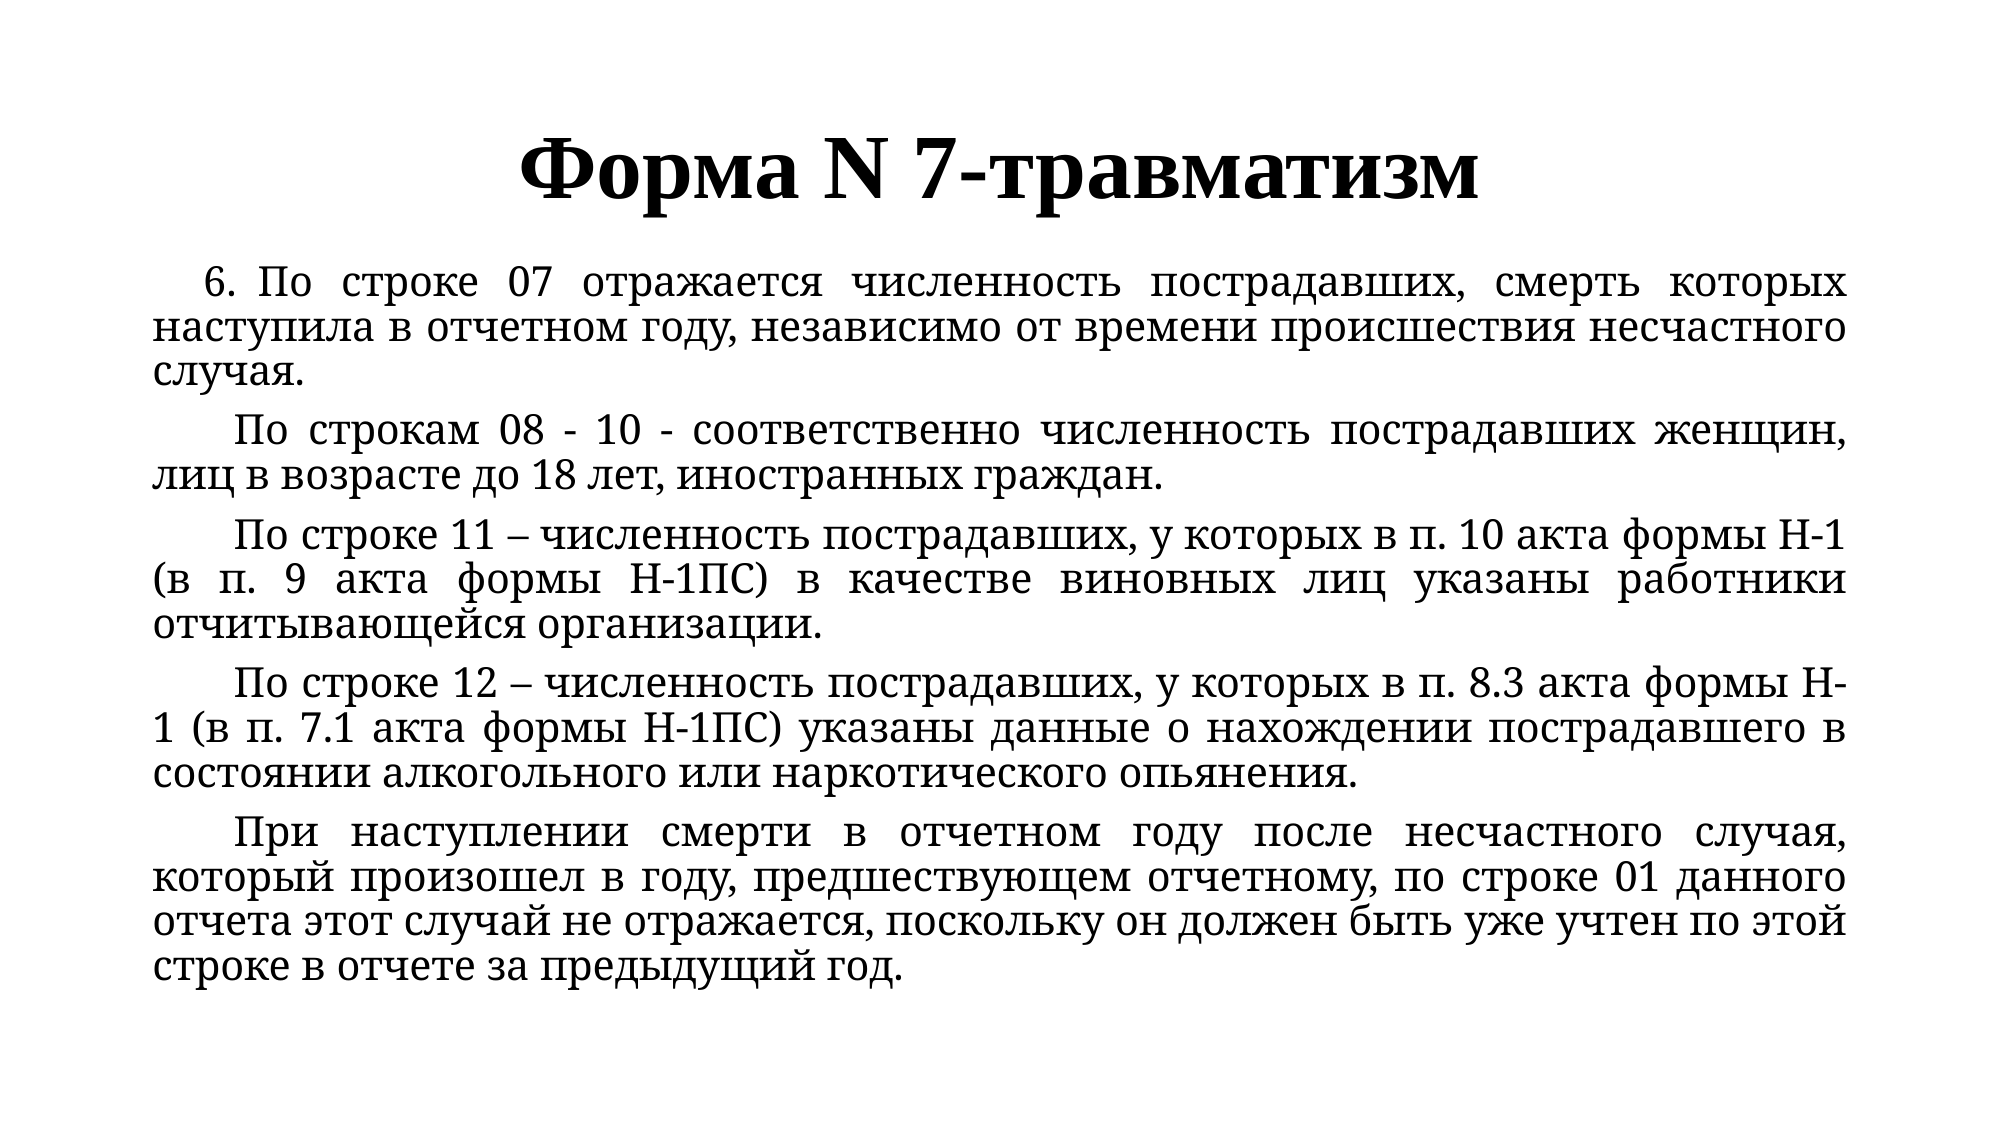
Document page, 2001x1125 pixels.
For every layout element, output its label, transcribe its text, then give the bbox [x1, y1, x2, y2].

title Форма N 7-травматизм [137, 59, 1863, 253]
list По строке 07 отражается численность пострадавших, смерть которых наступила в отчетном году, независимо от времени происшествия несчастного случая. По строкам 08 - 10 - соответственно численность пострадавших женщин, лиц в возрасте до 18 лет, иностранных граждан. По строке 11 – численность пострадавших, у которых в п. 10 акта формы Н-1 (в п. 9 акта формы Н-1ПС) в качестве виновных лиц указаны работники отчитывающейся организации. По строке 12 – численность пострадавших, у которых в п. 8.3 акта формы Н-1 (в п. 7.1 акта формы Н-1ПС) указаны данные о нахождении пострадавшего в состоянии алкогольного или наркотического опьянения. При наступлении смерти в отчетном году после несчастного случая, который произошел в году, предшествующем отчетному, по строке 01 данного отчета этот случай не отражается, поскольку он должен быть уже учтен по этой строке в отчете за предыдущий год. [137, 253, 1863, 1014]
